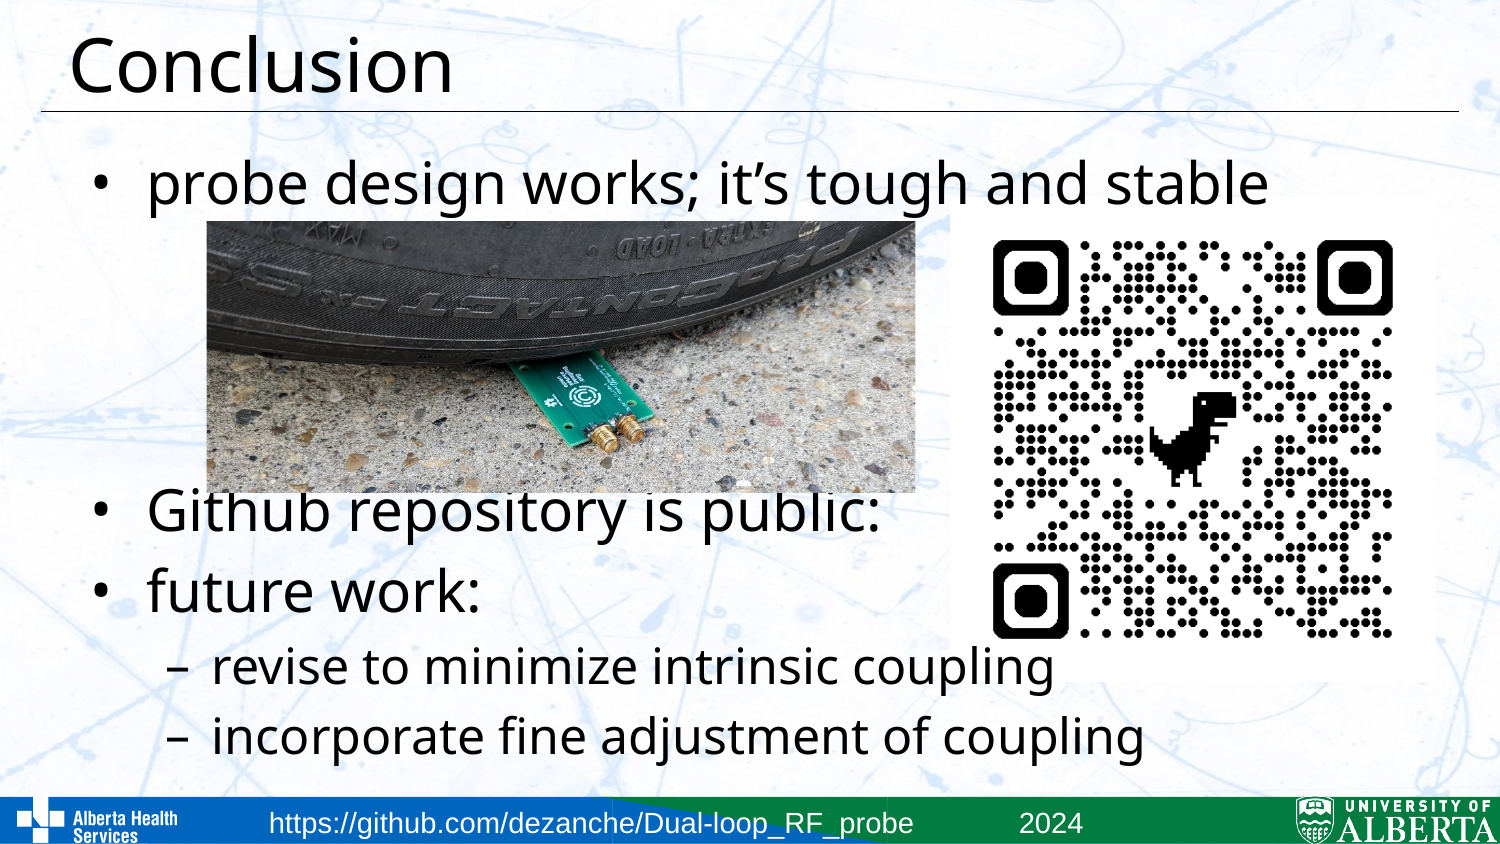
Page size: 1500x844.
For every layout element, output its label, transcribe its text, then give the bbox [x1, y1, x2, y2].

picture [1296, 795, 1497, 844]
title Conclusion [53, 14, 1447, 112]
text_box [0, 0, 1500, 796]
picture [17, 796, 177, 843]
picture [206, 220, 916, 494]
list probe design works; it’s tough and stable Github repository is public: future work: revise to minimize intrinsic coupling incorporate fine adjustment of coupling [75, 138, 1425, 769]
picture [950, 197, 1436, 682]
